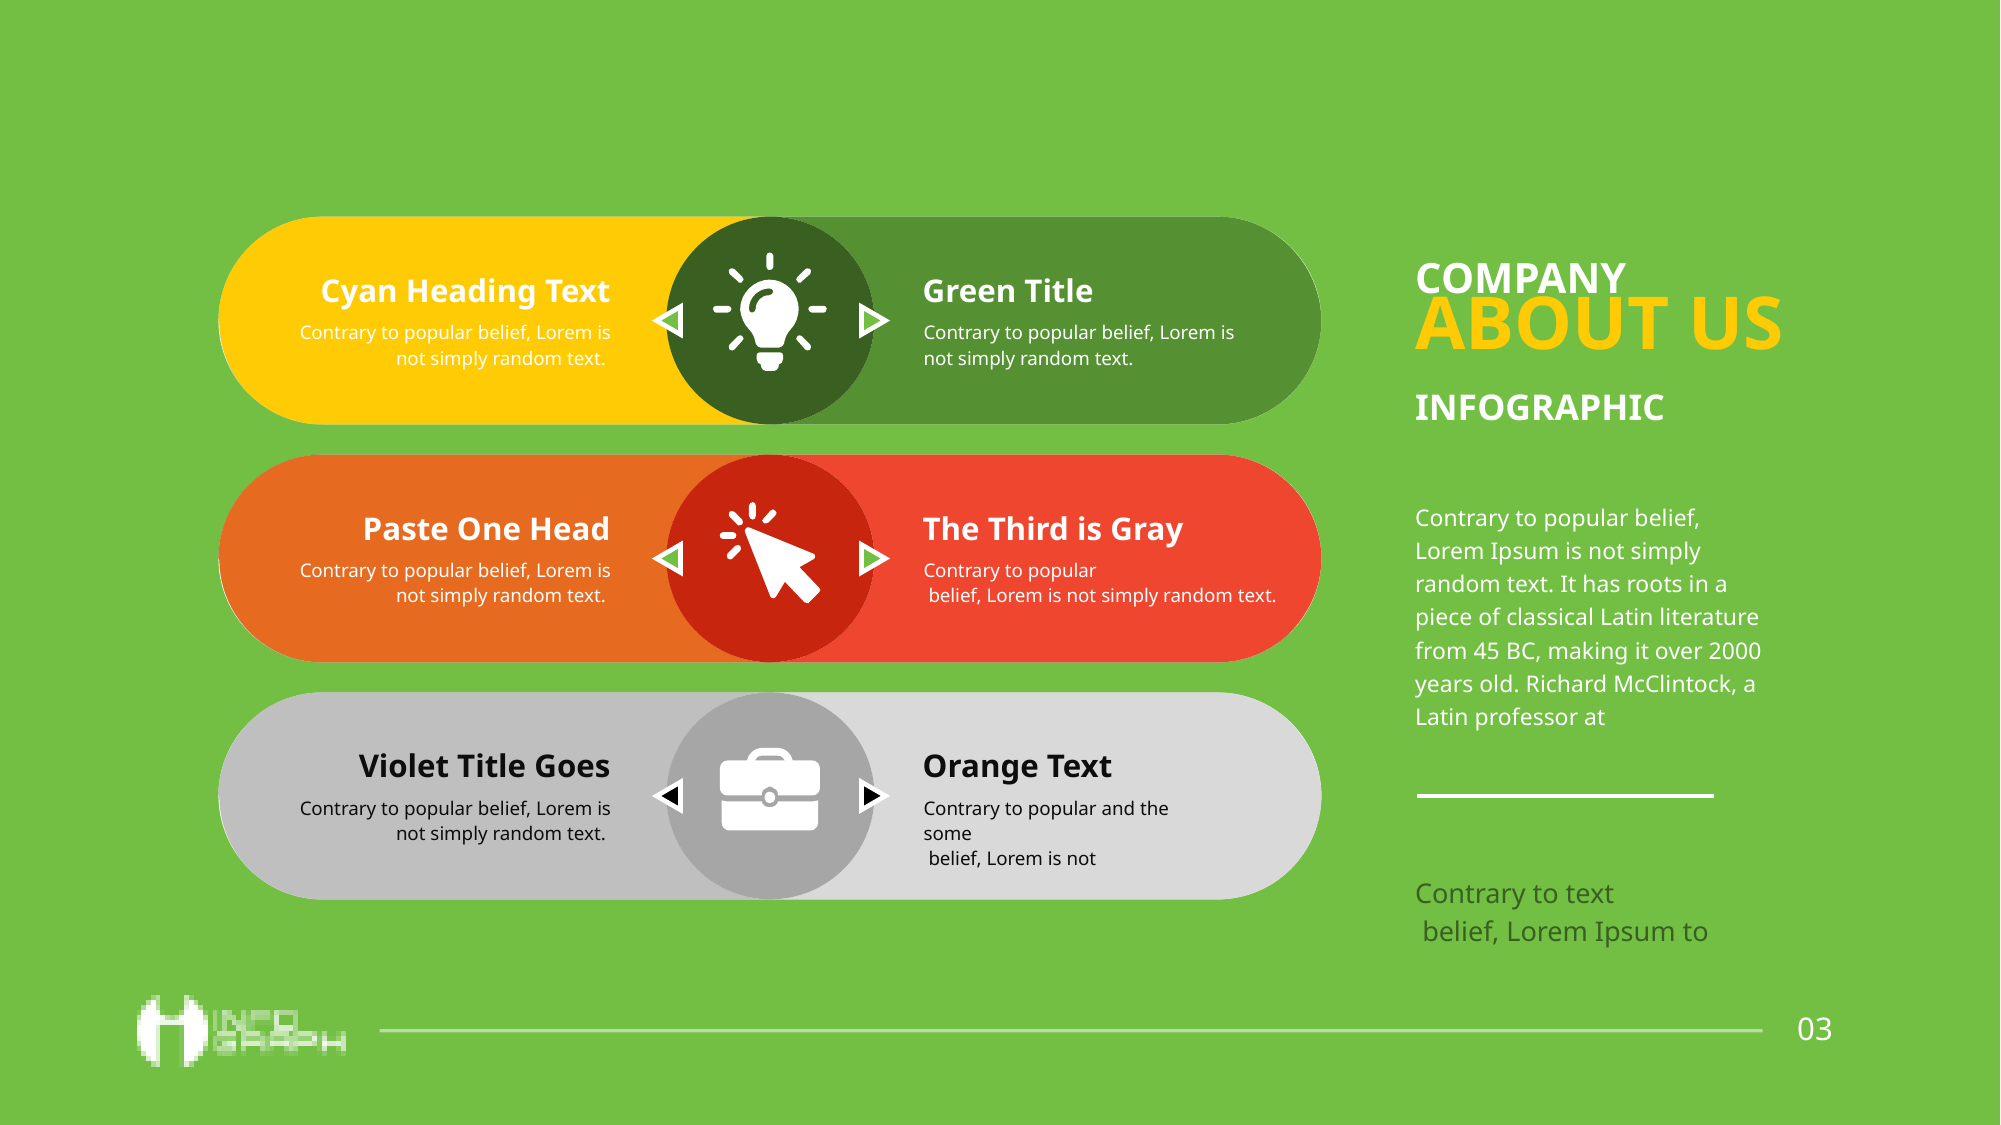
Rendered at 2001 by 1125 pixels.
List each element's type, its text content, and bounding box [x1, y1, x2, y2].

text_box [218, 454, 762, 663]
text_box [728, 335, 744, 351]
text_box [744, 527, 821, 604]
text_box Contrary to popular belief, Lorem Ipsum is not simply random text. It has roots in a piece of classical Latin literature from 45 BC, making it over 2000 years old. Richard McClintock, a Latin professor at [1400, 489, 1784, 738]
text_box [907, 501, 1307, 616]
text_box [277, 264, 626, 378]
text_box [778, 454, 1304, 663]
text_box Contrary to text belief, Lorem Ipsum to [1400, 864, 1729, 955]
text_box [654, 542, 682, 575]
text_box [218, 692, 762, 900]
text_box [808, 305, 827, 313]
text_box [756, 352, 784, 371]
text_box [712, 305, 732, 313]
text_box [666, 692, 875, 900]
text_box INFOGRAPHIC [1400, 377, 1698, 435]
text_box [654, 304, 682, 337]
text_box [728, 511, 743, 526]
text_box [721, 800, 819, 831]
text_box [728, 268, 744, 283]
text_box [719, 532, 737, 539]
text_box [666, 454, 875, 663]
text_box [666, 216, 875, 425]
text_box [740, 279, 799, 348]
text_box COMPANY ABOUT US [1400, 231, 1819, 372]
text_box [762, 509, 777, 524]
text_box [719, 747, 820, 796]
text_box [860, 780, 888, 812]
text_box [748, 502, 756, 520]
text_box [779, 692, 1322, 900]
text_box [1307, 506, 1322, 611]
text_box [277, 501, 626, 616]
text_box [860, 304, 888, 337]
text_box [277, 739, 626, 853]
text_box [764, 791, 776, 804]
text_box [766, 252, 774, 271]
text_box [726, 545, 741, 560]
text_box [218, 216, 761, 425]
text_box [796, 268, 811, 283]
text_box [860, 542, 888, 575]
slide_number 03 [1767, 983, 1863, 1079]
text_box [907, 264, 1257, 378]
text_box [780, 216, 1322, 425]
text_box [907, 739, 1257, 853]
text_box [654, 780, 682, 812]
text_box [796, 335, 811, 351]
